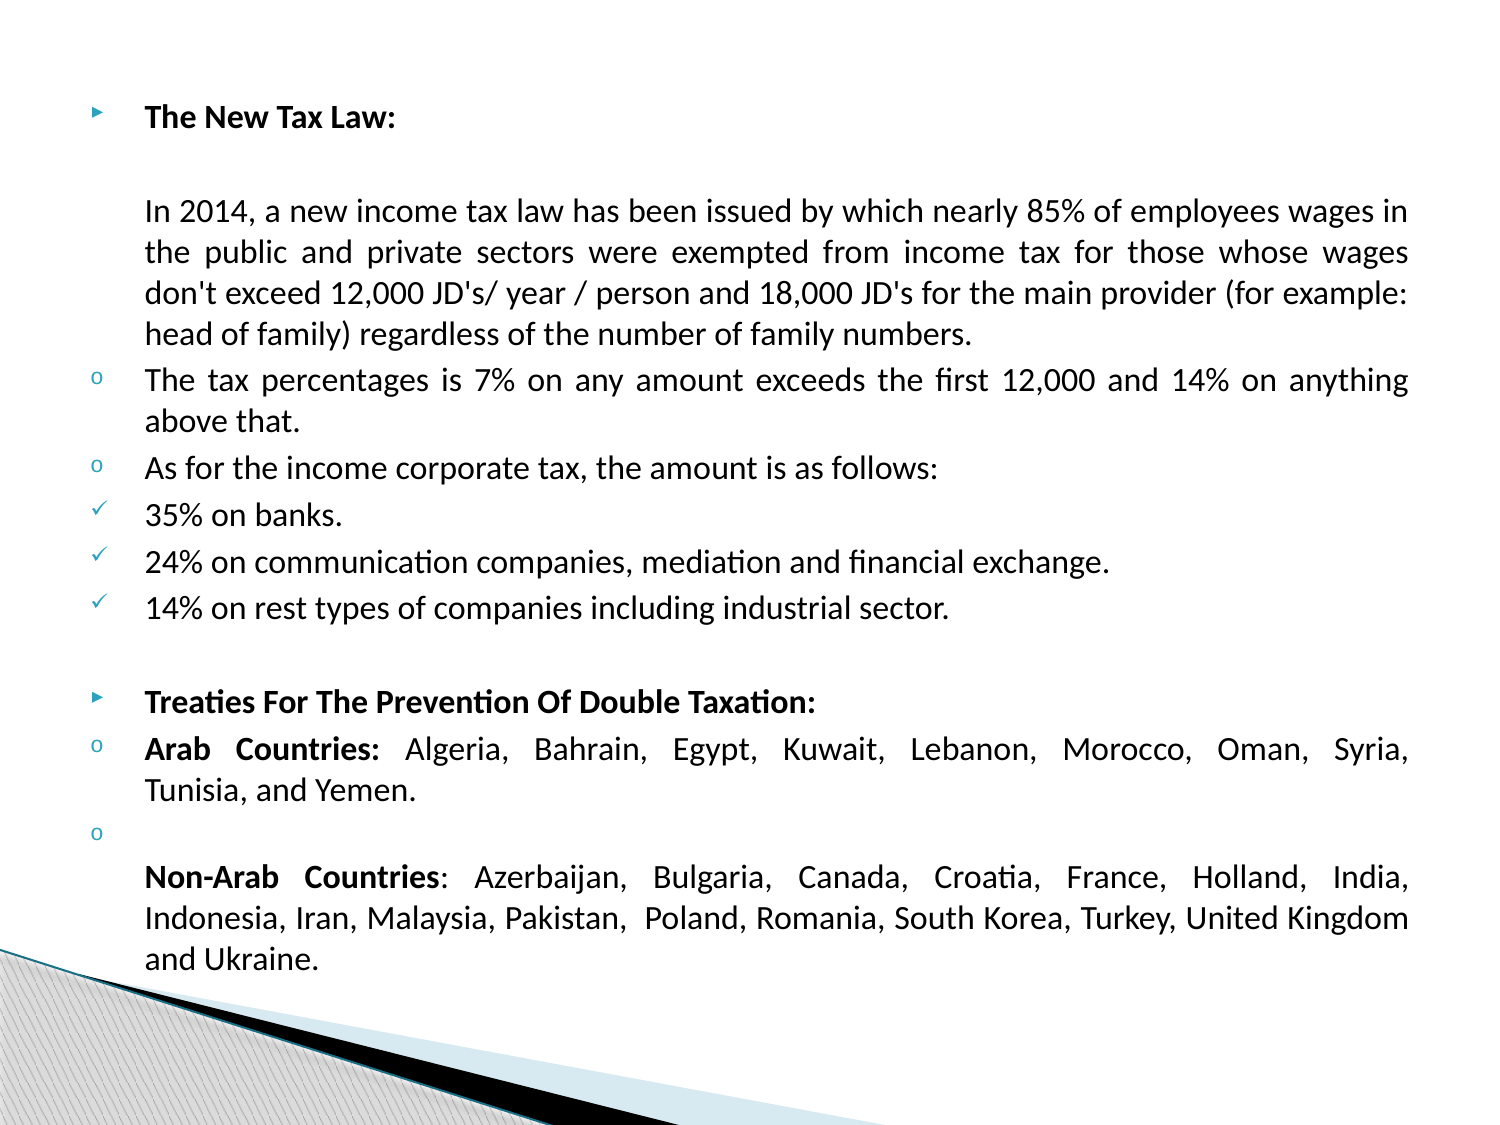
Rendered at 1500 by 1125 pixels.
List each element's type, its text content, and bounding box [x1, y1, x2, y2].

list The New Tax Law: In 2014, a new income tax law has been issued by which nearly 85% of employees wages in the public and private sectors were exempted from income tax for those whose wages don't exceed 12,000 JD's/ year / person and 18,000 JD's for the main provider (for example: head of family) regardless of the number of family numbers. The tax percentages is 7% on any amount exceeds the first 12,000 and 14% on anything above that. As for the income corporate tax, the amount is as follows: 35% on banks. 24% on communication companies, mediation and financial exchange. 14% on rest types of companies including industrial sector. Treaties For The Prevention Of Double Taxation: Arab Countries: Algeria, Bahrain, Egypt, Kuwait, Lebanon, Morocco, Oman, Syria, Tunisia, and Yemen. Non-Arab Countries: Azerbaijan, Bulgaria, Canada, Croatia, France, Holland, India, Indonesia, Iran, Malaysia, Pakistan, Poland, Romania, South Korea, Turkey, United Kingdom and Ukraine. [75, 87, 1425, 986]
